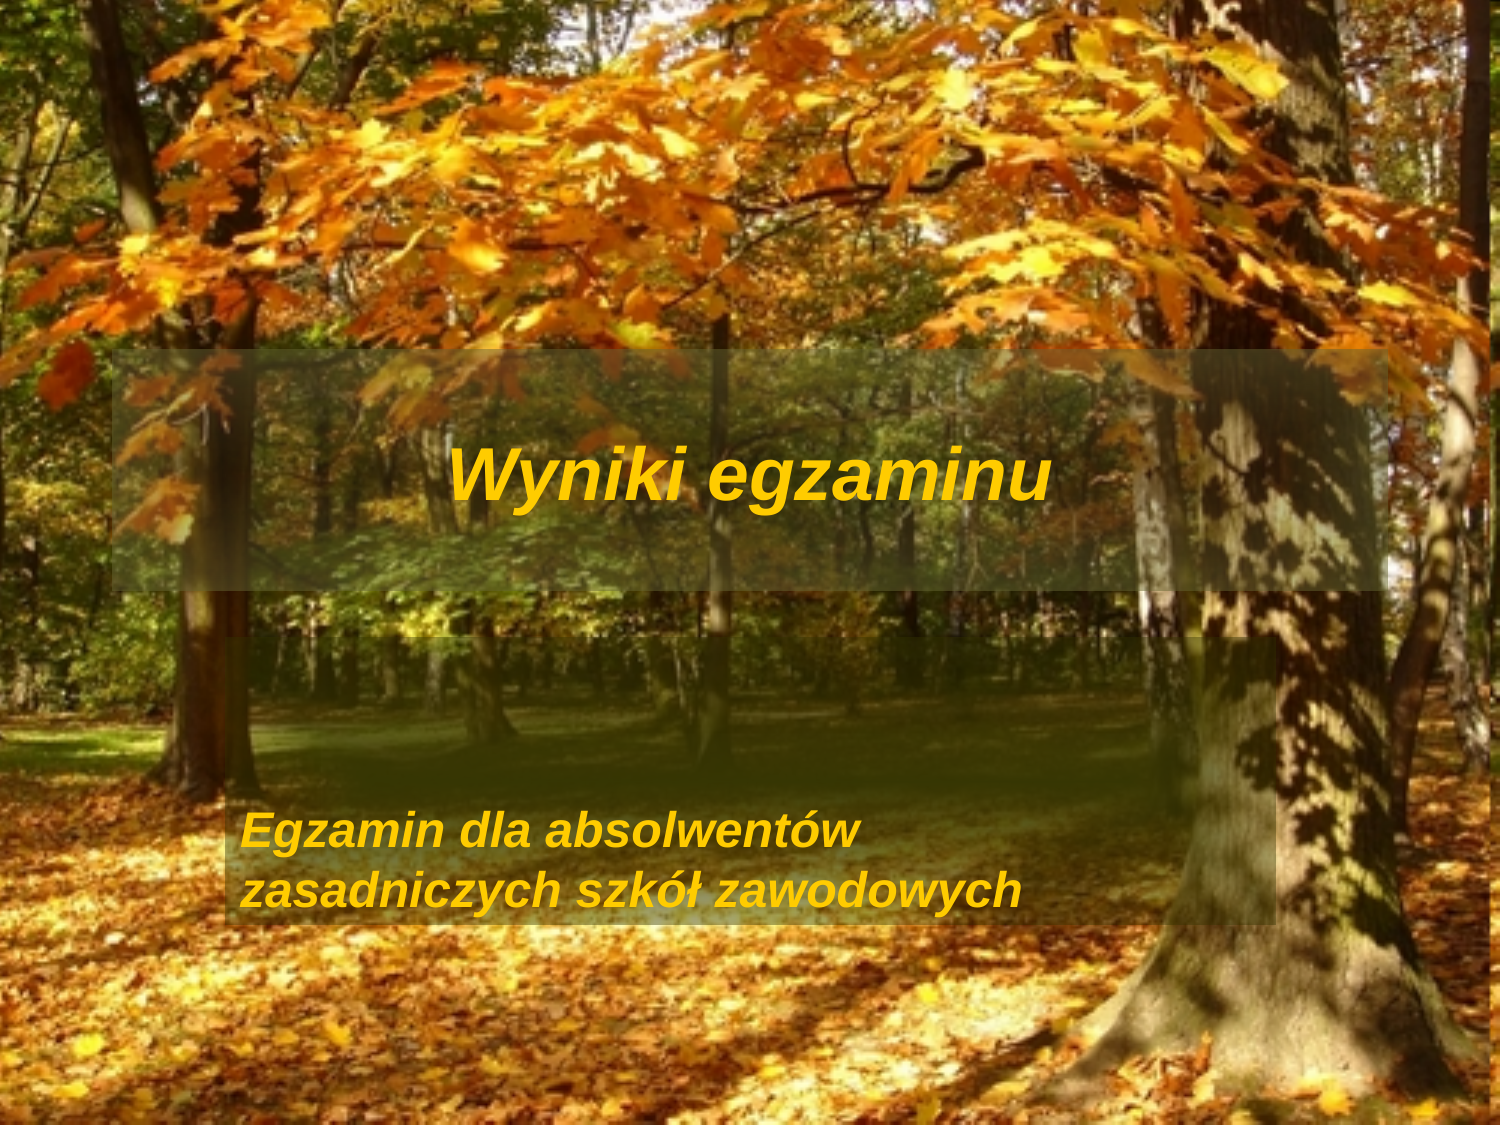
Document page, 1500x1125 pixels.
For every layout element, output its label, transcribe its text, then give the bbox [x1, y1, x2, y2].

picture [0, 0, 1500, 1125]
subtitle Egzamin dla absolwentów zasadniczych szkół zawodowych [224, 637, 1276, 926]
title Wyniki egzaminu [112, 349, 1388, 591]
